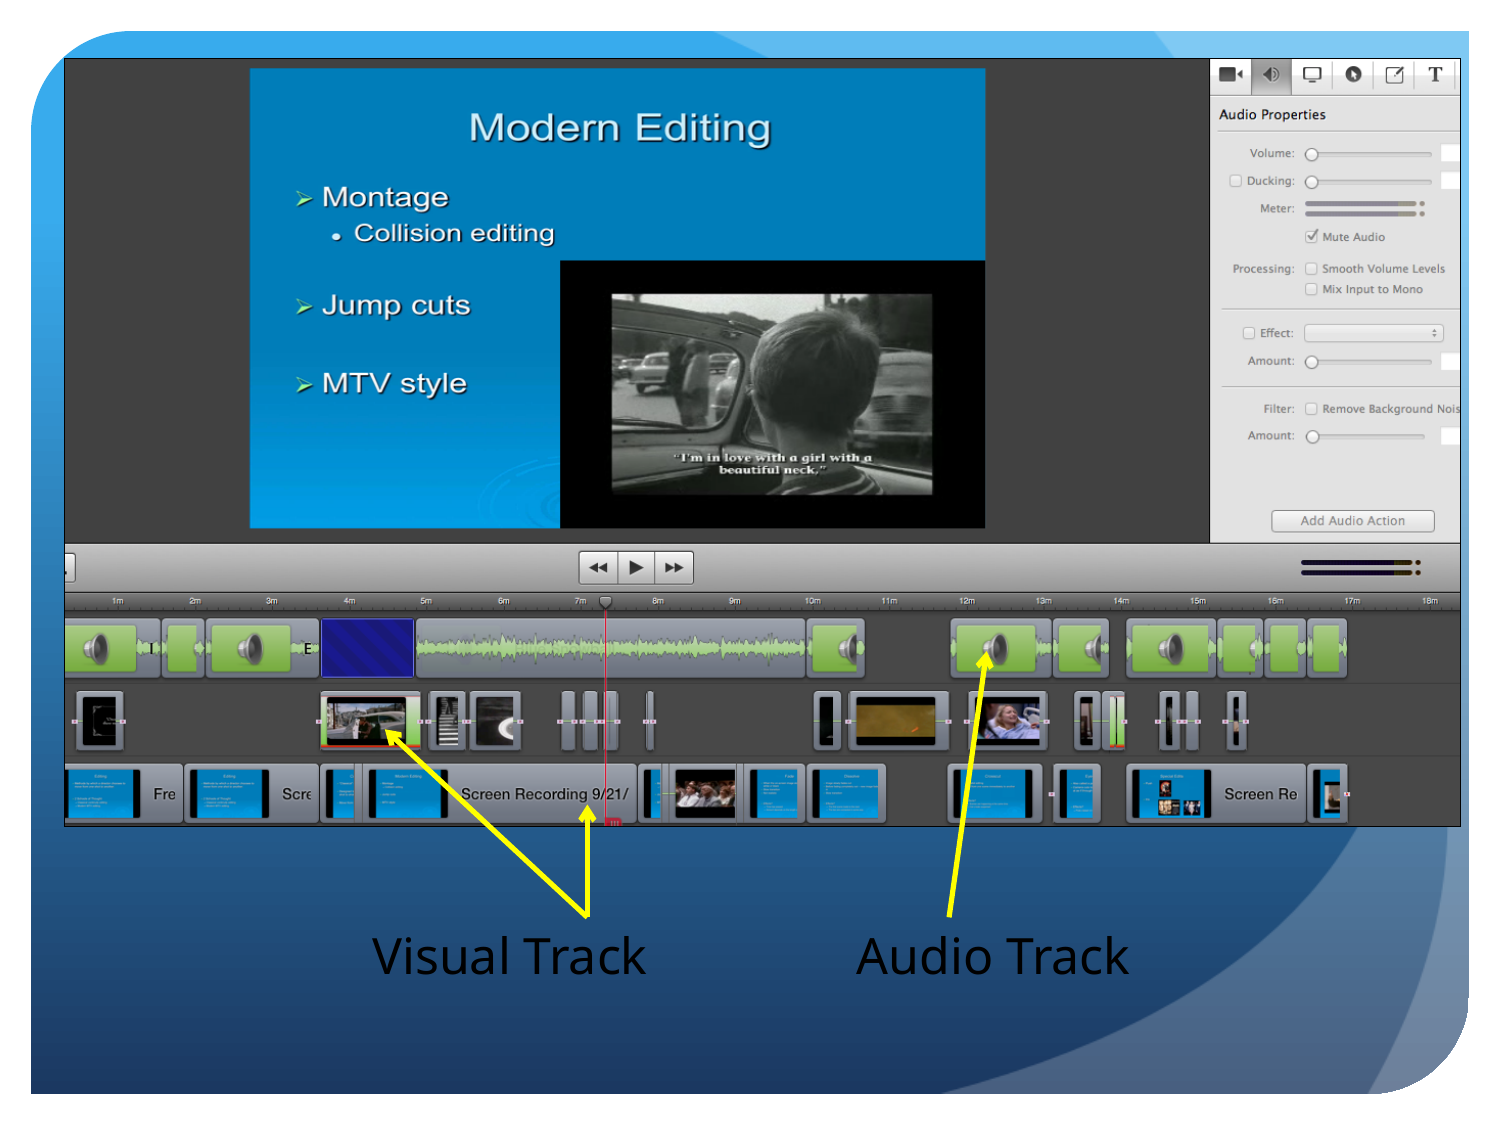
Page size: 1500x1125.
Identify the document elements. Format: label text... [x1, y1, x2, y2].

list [63, 58, 1461, 827]
text_box Visual Track [357, 917, 685, 993]
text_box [384, 729, 588, 918]
text_box Audio Track [842, 917, 1190, 993]
picture [24, 30, 1473, 1094]
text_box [948, 650, 987, 918]
